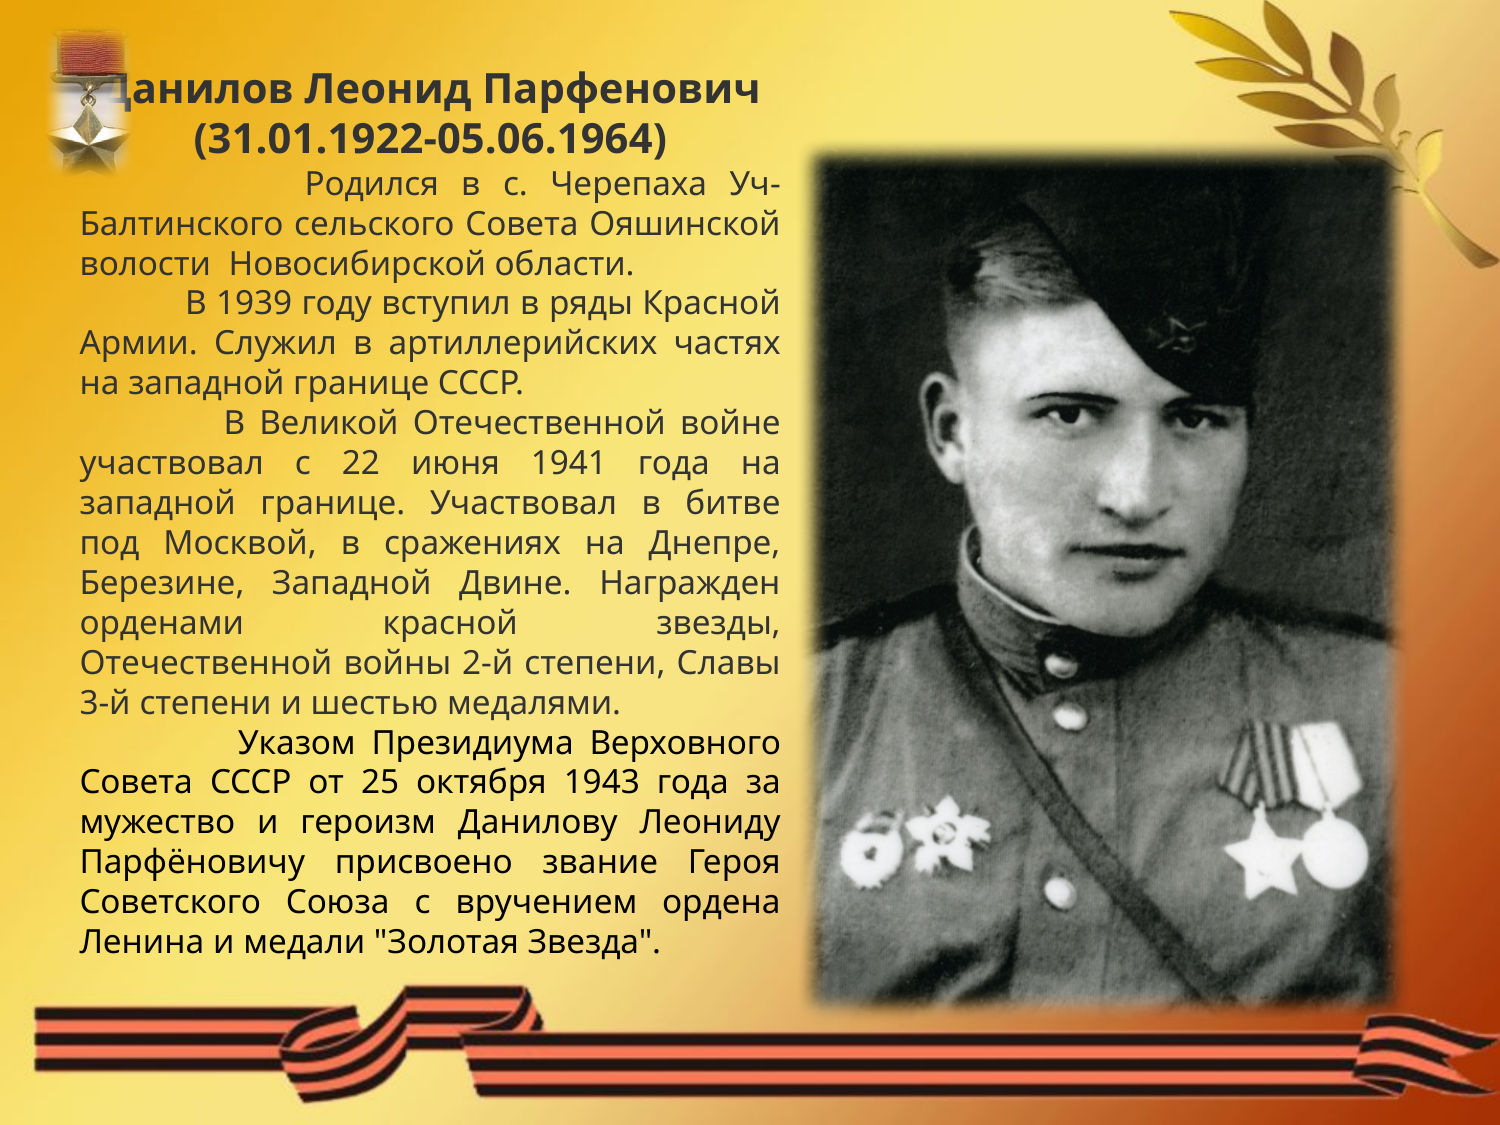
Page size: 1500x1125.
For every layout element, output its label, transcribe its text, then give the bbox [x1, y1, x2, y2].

text_box Данилов Леонид Парфенович (31.01.1922-05.06.1964) Родился в с. Черепаха Уч-Балтинского сельского Совета Ояшинской волости Новосибирской области. В 1939 году вступил в ряды Красной Армии. Служил в артиллерийских частях на западной границе СССР. В Великой Отечественной войне участвовал с 22 июня 1941 года на западной границе. Участвовал в битве под Москвой, в сражениях на Днепре, Березине, Западной Двине. Награжден орденами красной звезды, Отечественной войны 2-й степени, Славы 3-й степени и шестью медалями. Указом Президиума Верховного Совета СССР от 25 октября 1943 года за мужество и героизм Данилову Леониду Парфёновичу присвоено звание Героя Советского Союза с вручением ордена Ленина и медали "Золотая Звезда". [64, 54, 797, 1008]
picture [0, 0, 1500, 1125]
